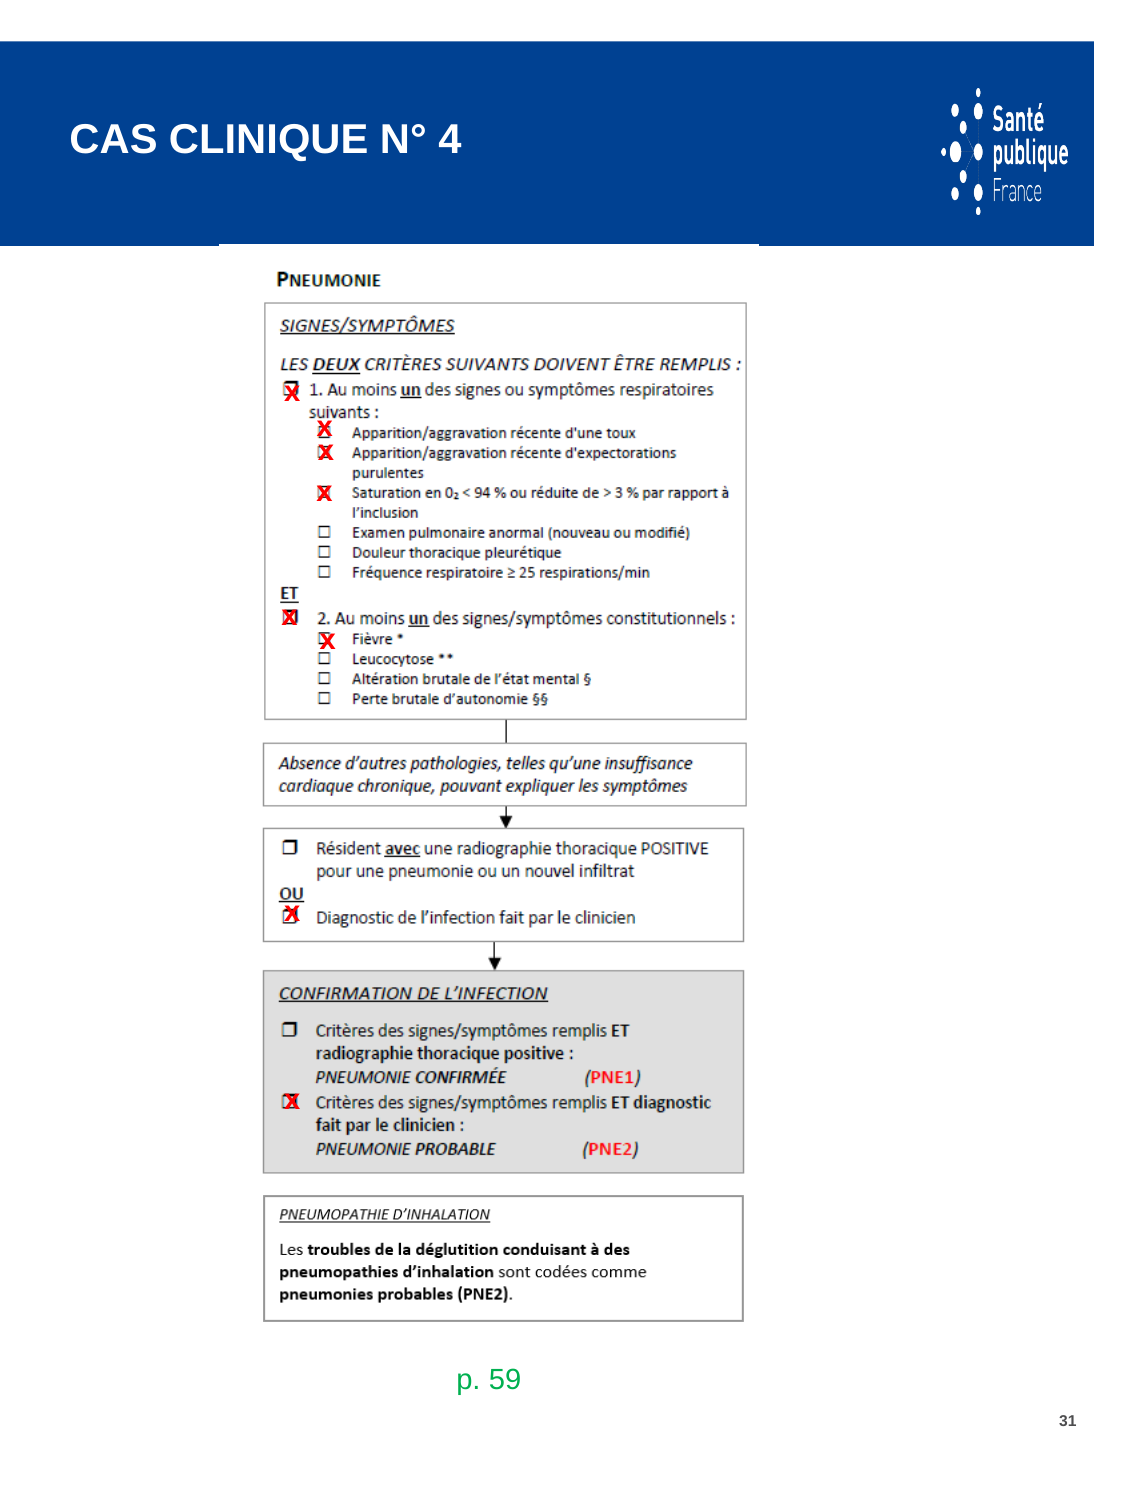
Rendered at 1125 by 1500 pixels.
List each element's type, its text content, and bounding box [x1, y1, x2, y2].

text_box Cas clinique n° 4 [54, 39, 897, 245]
picture [219, 244, 759, 1329]
picture [941, 88, 1068, 215]
text_box p. 59 [441, 1353, 537, 1403]
